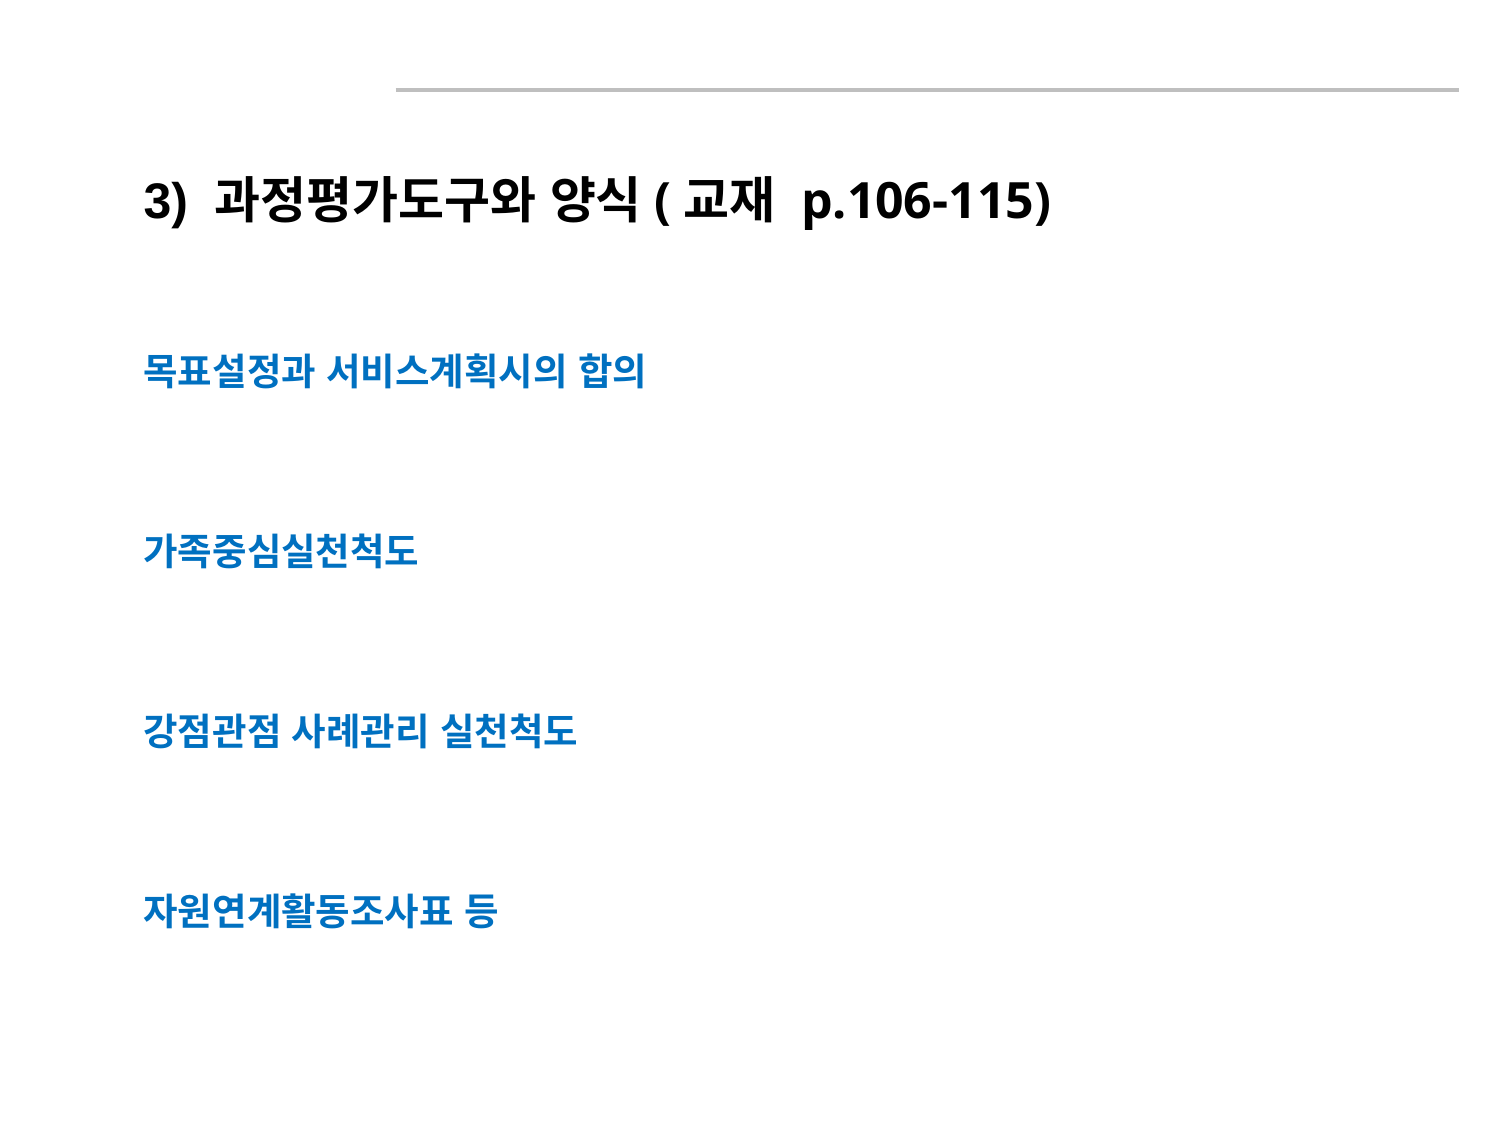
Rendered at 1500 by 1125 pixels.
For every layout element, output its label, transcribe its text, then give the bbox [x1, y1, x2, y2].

text_box 3) 과정평가도구와 양식(교재 p.106-115) 목표설정과 서비스계획시의 합의 가족중심실천척도 강점관점 사례관리 실천척도 자원연계활동조사표 등 [128, 160, 1418, 978]
